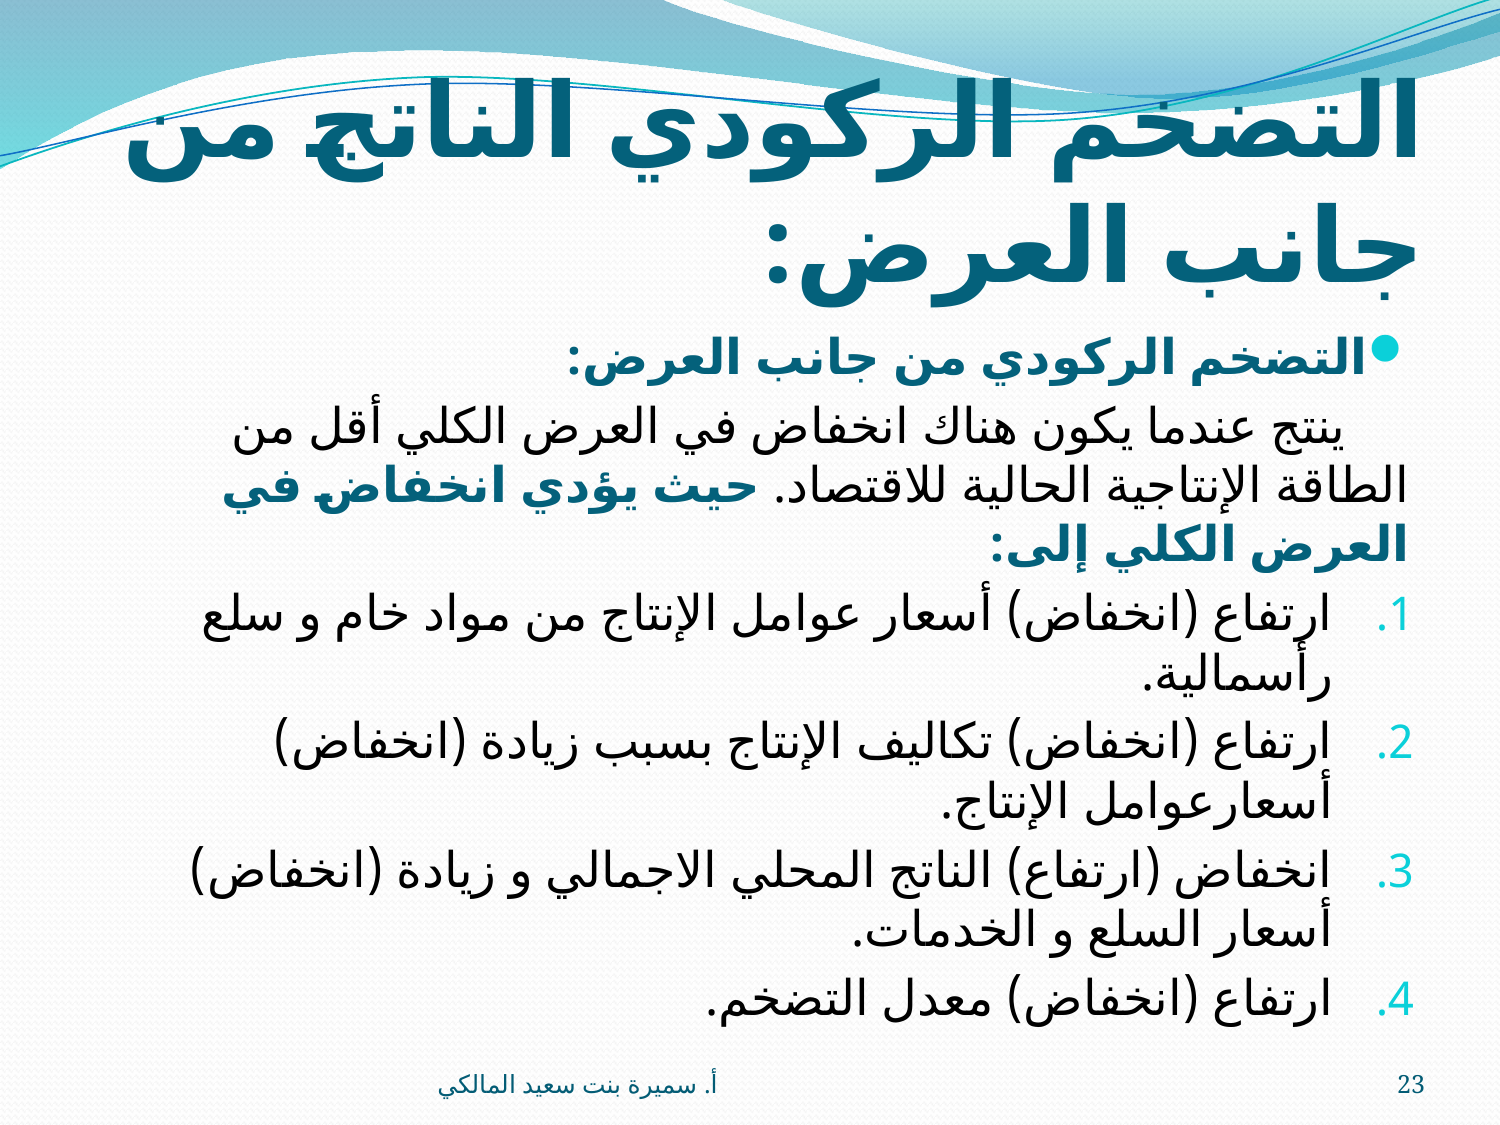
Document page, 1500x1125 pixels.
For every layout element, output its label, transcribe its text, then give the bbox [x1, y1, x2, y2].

title التضخم الركودي الناتج من جانب العرض: [75, 115, 1425, 303]
slide_number 23 [1299, 1042, 1425, 1103]
list التضخم الركودي من جانب العرض: ينتج عندما يكون هناك انخفاض في العرض الكلي أقل من الطاقة الإنتاجية الحالية للاقتصاد. حيث يؤدي انخفاض في العرض الكلي إلى: ارتفاع (انخفاض) أسعار عوامل الإنتاج من مواد خام و سلع رأسمالية. ارتفاع (انخفاض) تكاليف الإنتاج بسبب زيادة (انخفاض) أسعارعوامل الإنتاج. انخفاض (ارتفاع) الناتج المحلي الاجمالي و زيادة (انخفاض) أسعار السلع و الخدمات. ارتفاع (انخفاض) معدل التضخم. [75, 317, 1425, 1038]
footer أ. سميرة بنت سعيد المالكي [437, 1042, 988, 1103]
